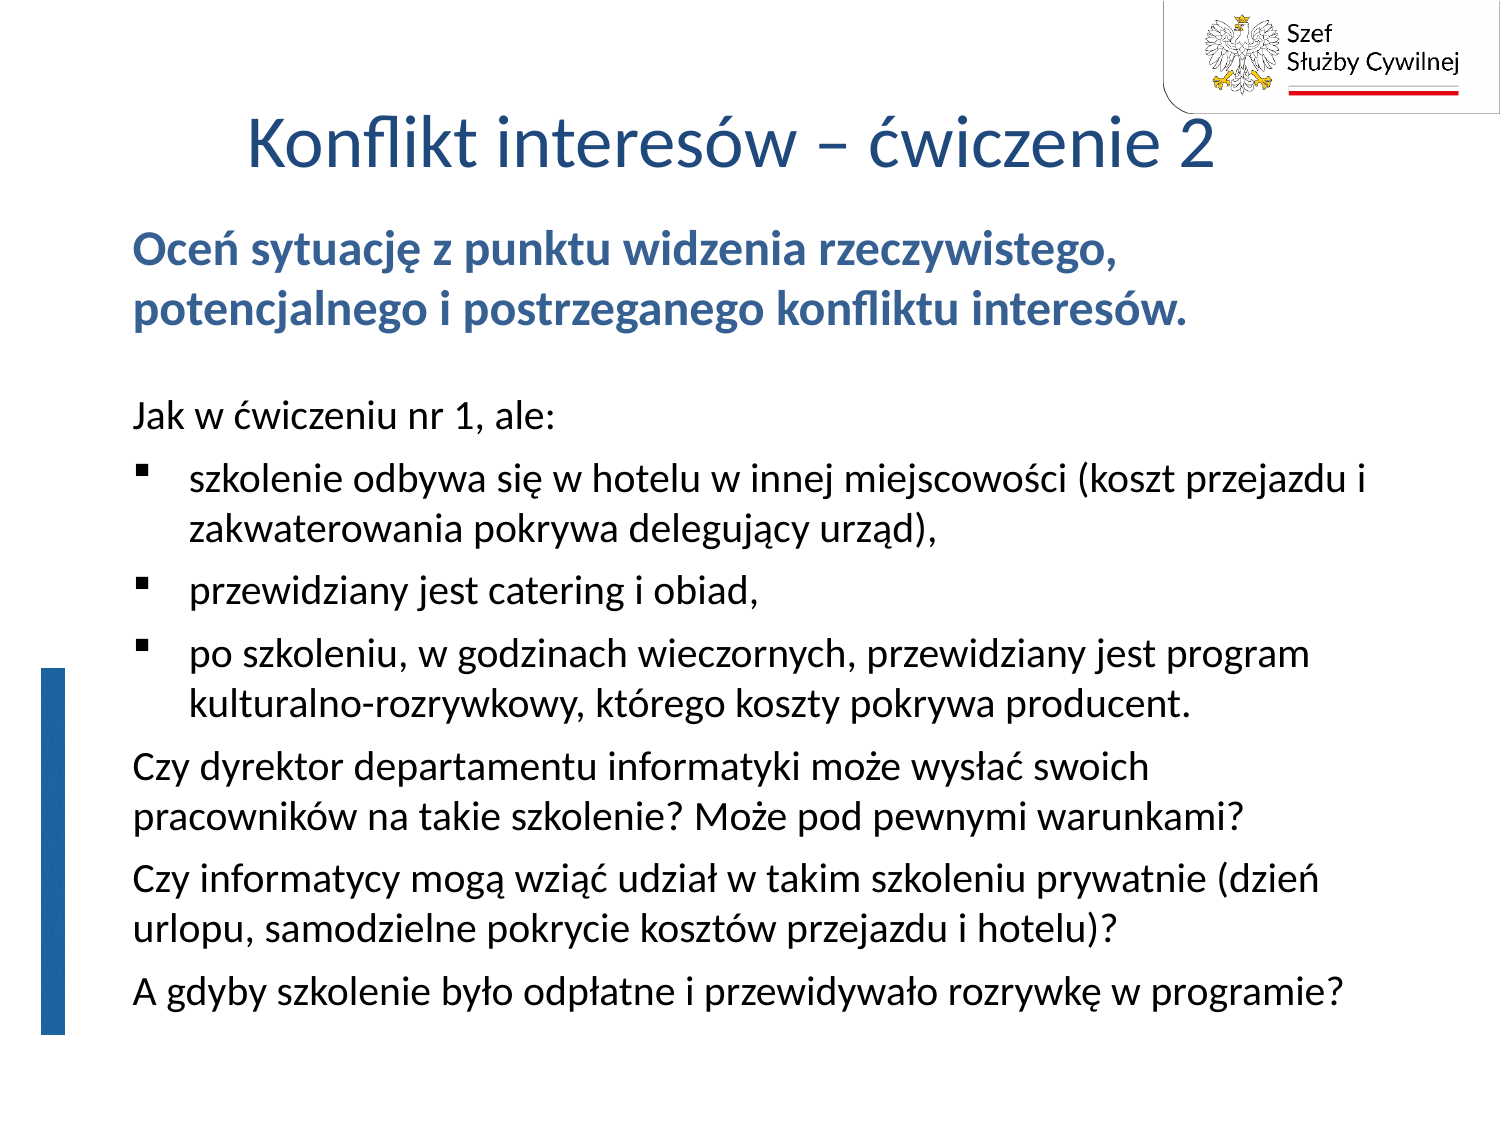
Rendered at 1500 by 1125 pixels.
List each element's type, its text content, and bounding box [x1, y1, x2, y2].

text_box Oceń sytuację z punktu widzenia rzeczywistego, potencjalnego i postrzeganego konfliktu interesów. [117, 208, 1382, 343]
text_box Jak w ćwiczeniu nr 1, ale: szkolenie odbywa się w hotelu w innej miejscowości (koszt przejazdu i zakwaterowania pokrywa delegujący urząd), przewidziany jest catering i obiad, po szkoleniu, w godzinach wieczornych, przewidziany jest program kulturalno-rozrywkowy, którego koszty pokrywa producent. Czy dyrektor departamentu informatyki może wysłać swoich pracowników na takie szkolenie? Może pod pewnymi warunkami? Czy informatycy mogą wziąć udział w takim szkoleniu prywatnie (dzień urlopu, samodzielne pokrycie kosztów przejazdu i hotelu)? A gdyby szkolenie było odpłatne i przewidywało rozrywkę w programie? [117, 380, 1382, 1021]
title Konflikt interesów – ćwiczenie 2 [82, 84, 1382, 210]
picture [41, 668, 65, 1035]
picture [1163, 0, 1500, 114]
